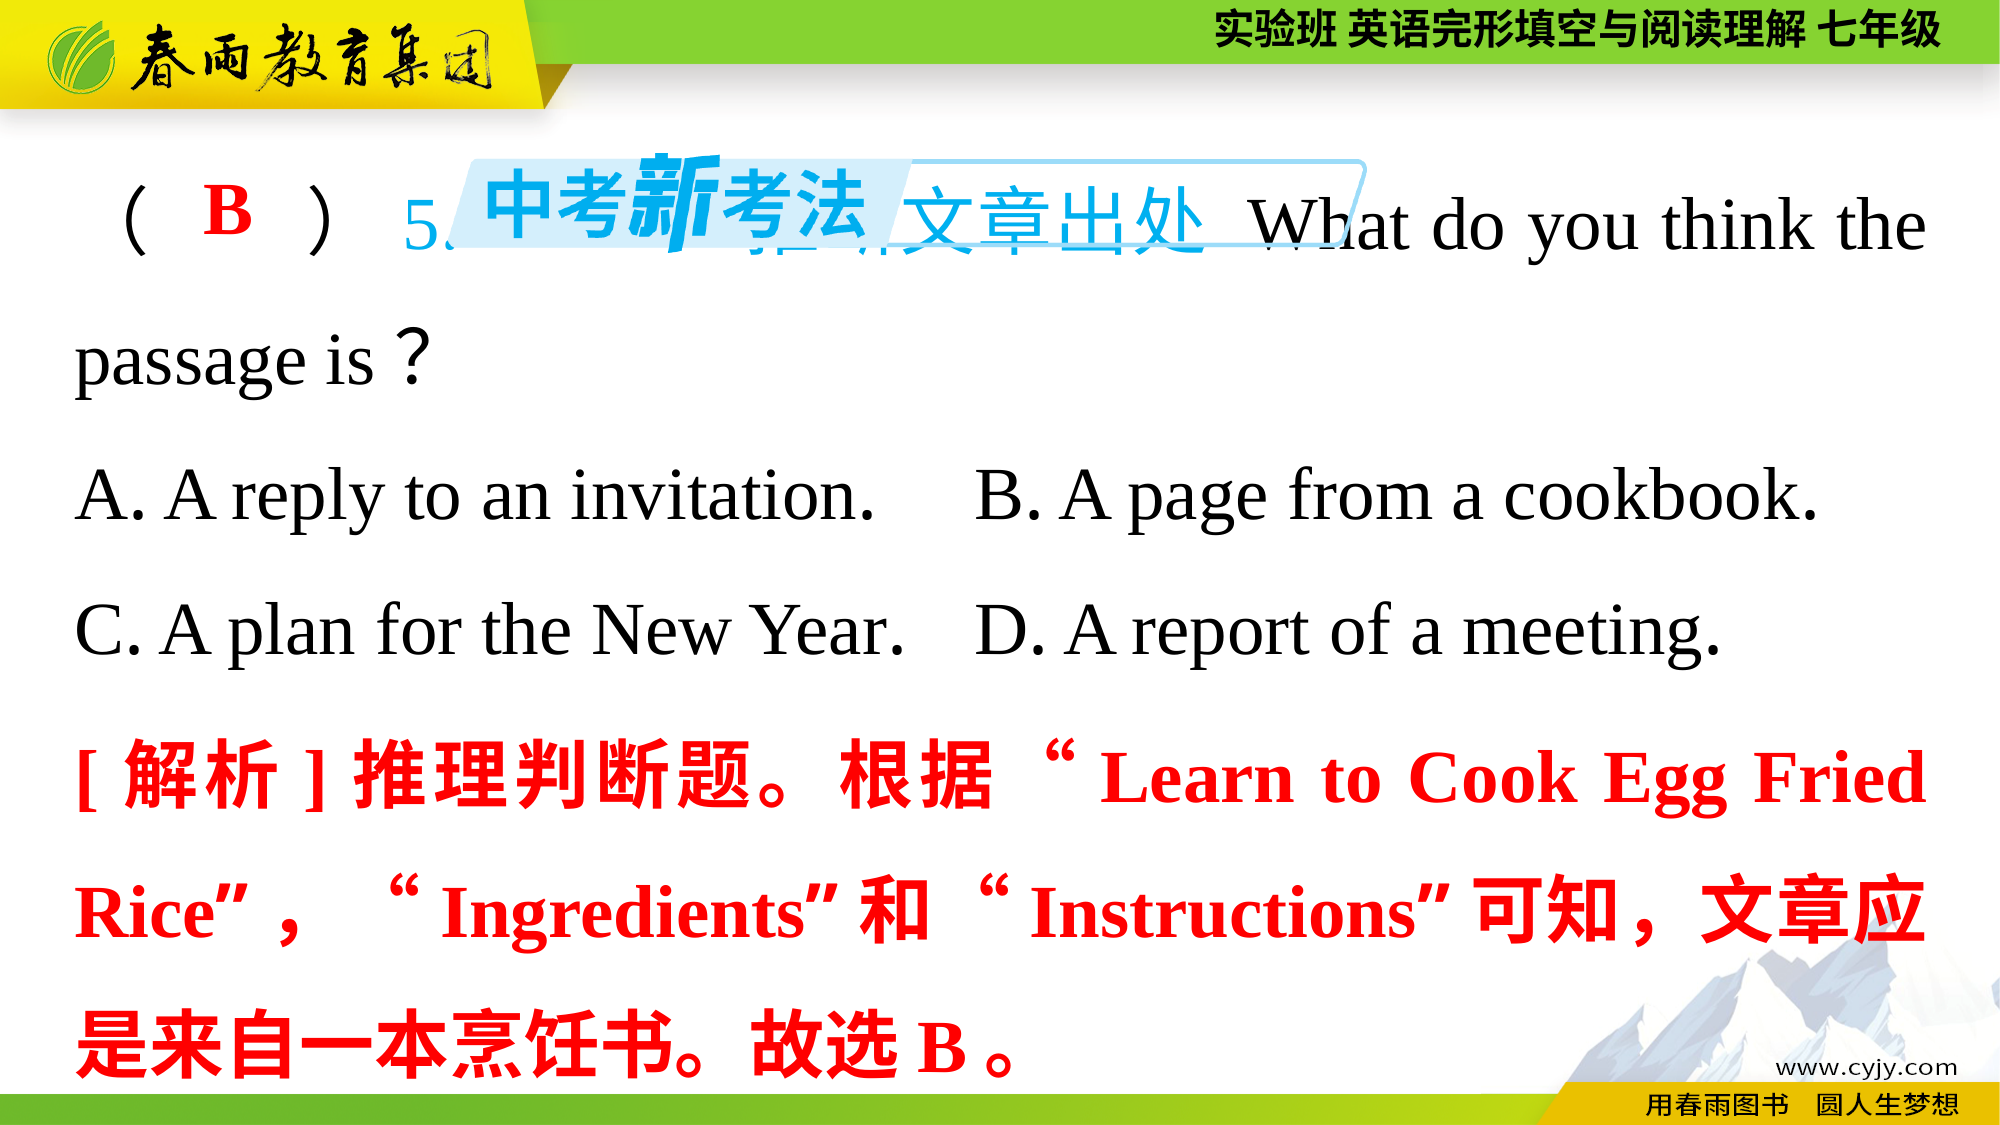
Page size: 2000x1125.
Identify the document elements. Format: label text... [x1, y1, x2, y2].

picture [0, 0, 2000, 1125]
text_box [解析]推理判断题。根据“Learn to Cook Egg Fried Rice”，“Ingredients”和“Instructions”可知，文章应是来自一本烹饪书。故选B。 [59, 675, 1944, 1096]
text_box B [188, 152, 269, 258]
list （ ）5. 推断文章出处 What do you think the passage is？ A. A reply to an invitation. B. A page from a cookbook. C. A plan for the New Year. D. A report of a meeting. [59, 122, 1944, 675]
